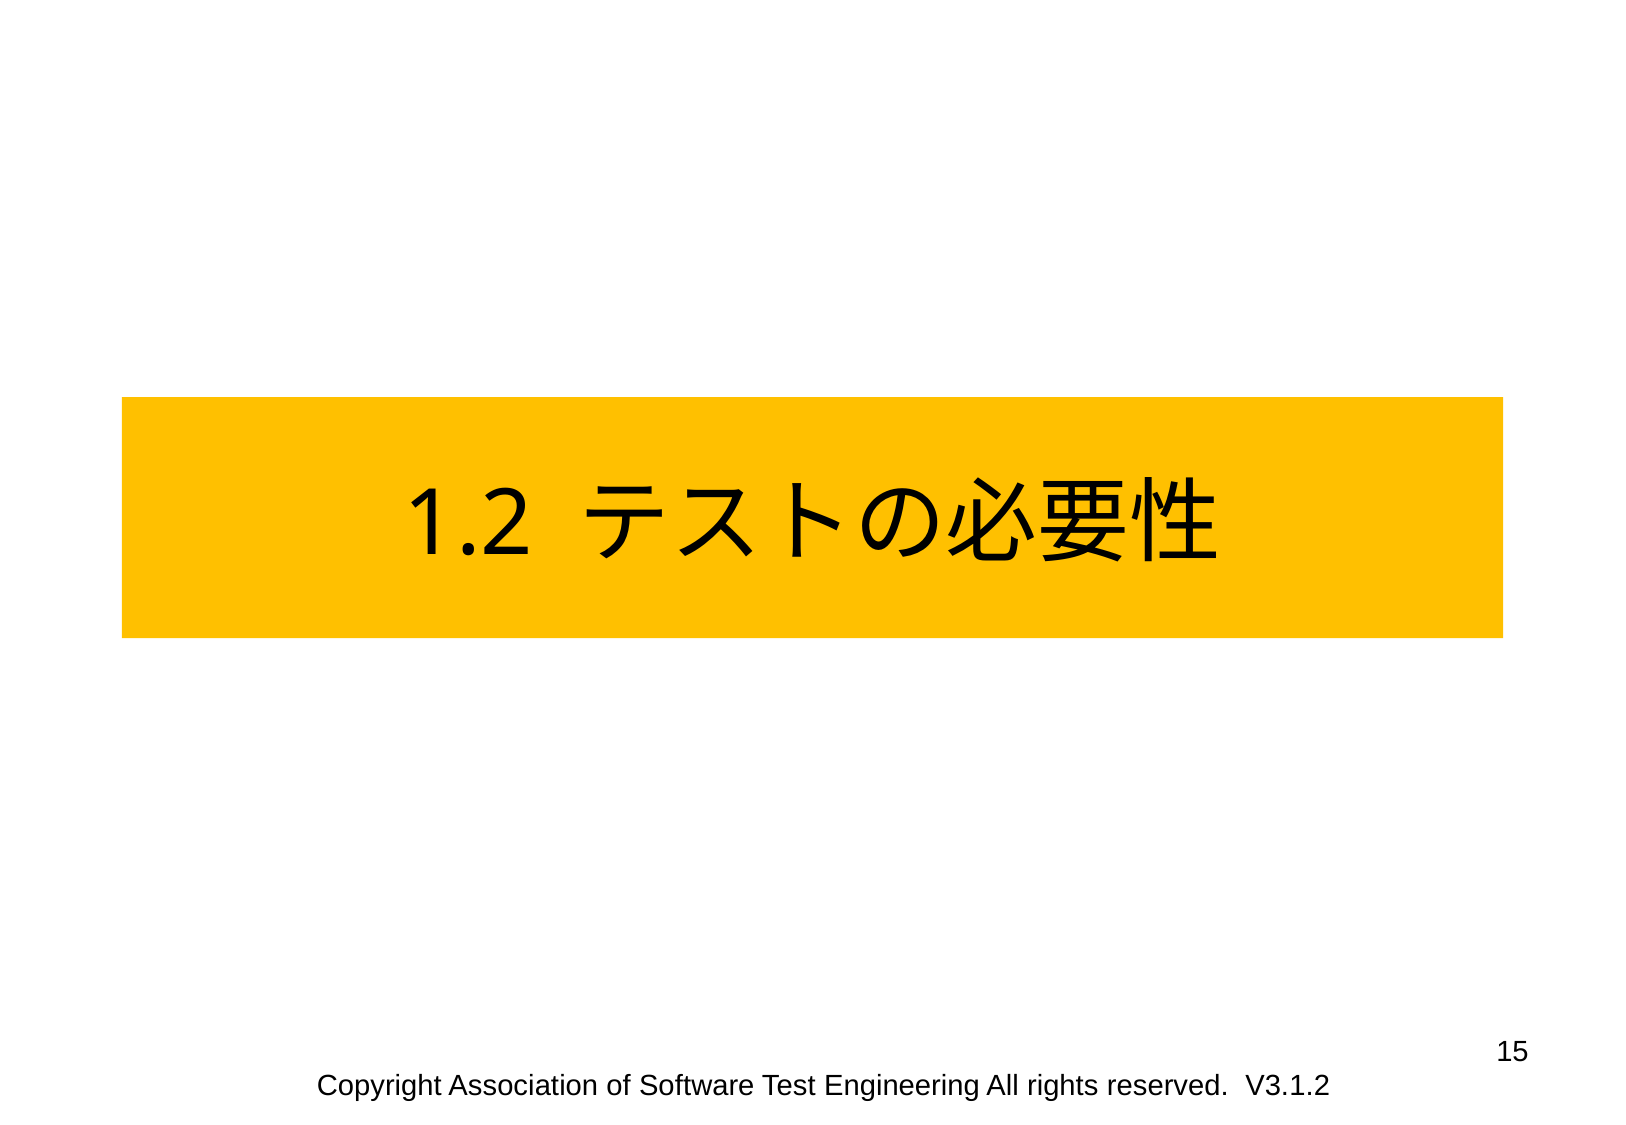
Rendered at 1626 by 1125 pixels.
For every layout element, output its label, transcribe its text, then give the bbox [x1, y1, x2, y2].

footer Copyright Association of Software Test Engineering All rights reserved. V3.1.2 [233, 1058, 1164, 1103]
slide_number 15 [1164, 1024, 1544, 1103]
text_box 1.2 テストの必要性 [121, 397, 1504, 639]
